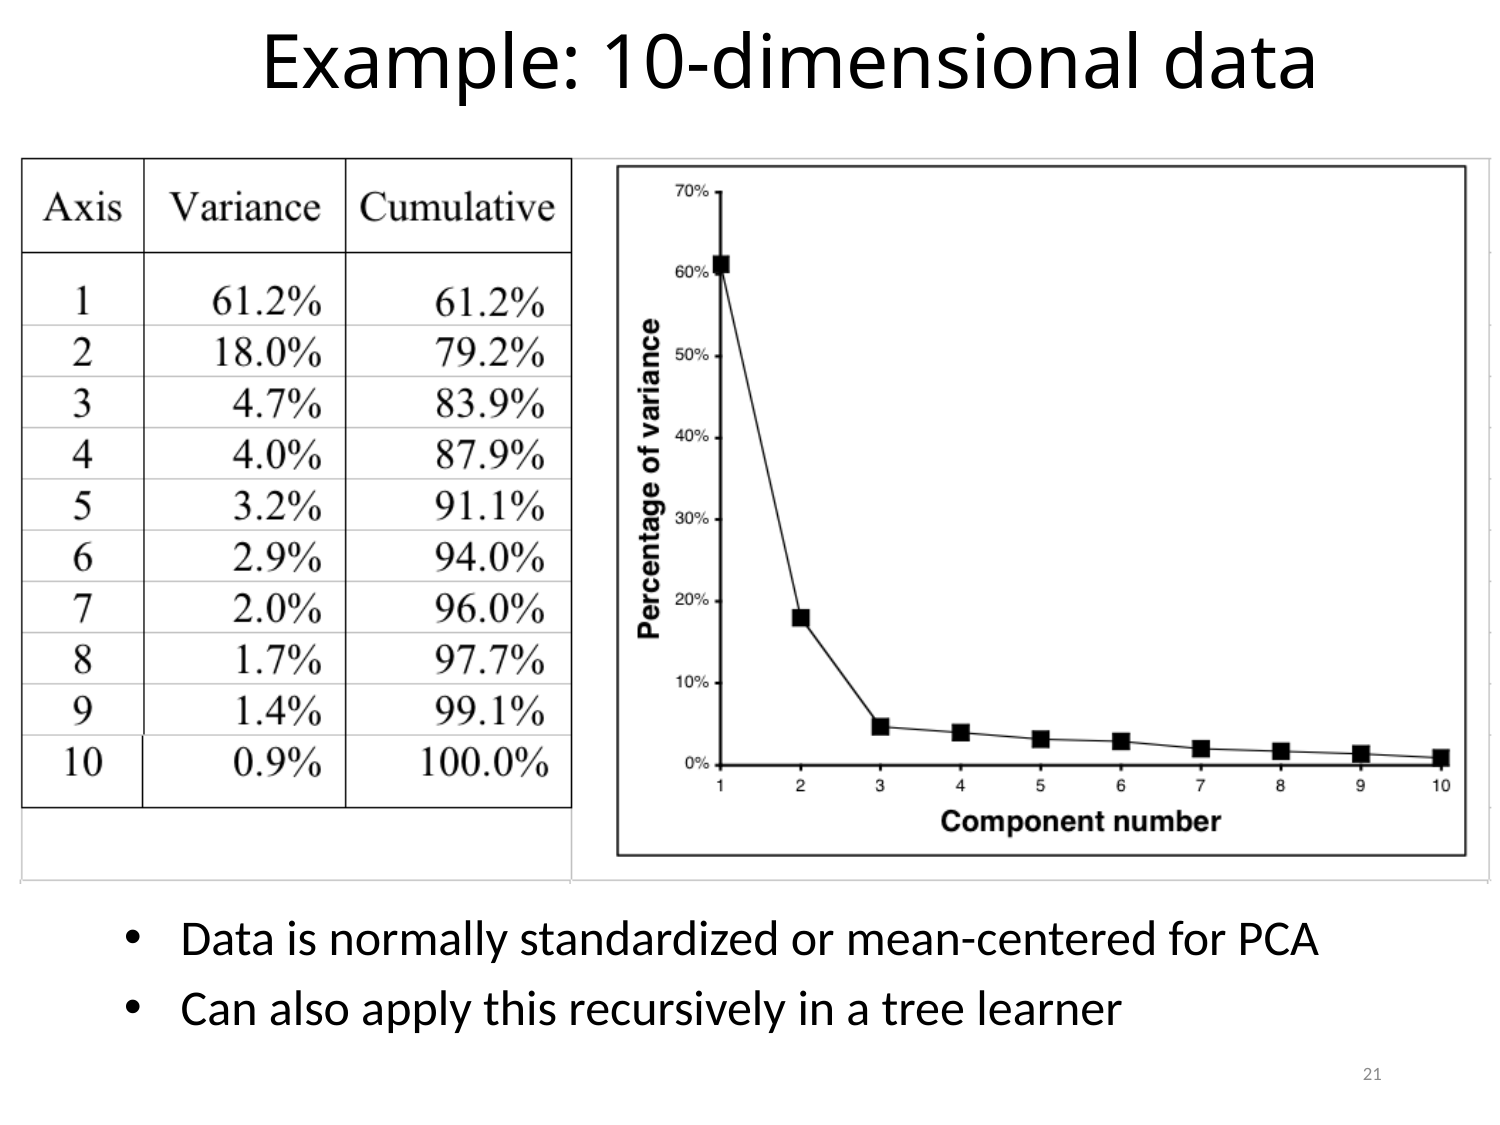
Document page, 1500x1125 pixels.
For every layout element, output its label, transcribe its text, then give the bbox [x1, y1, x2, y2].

title Example: 10-dimensional data [245, 0, 1500, 151]
list Data is normally standardized or mean-centered for PCA Can also apply this recursively in a tree learner [109, 904, 1397, 1125]
picture [0, 151, 1500, 884]
